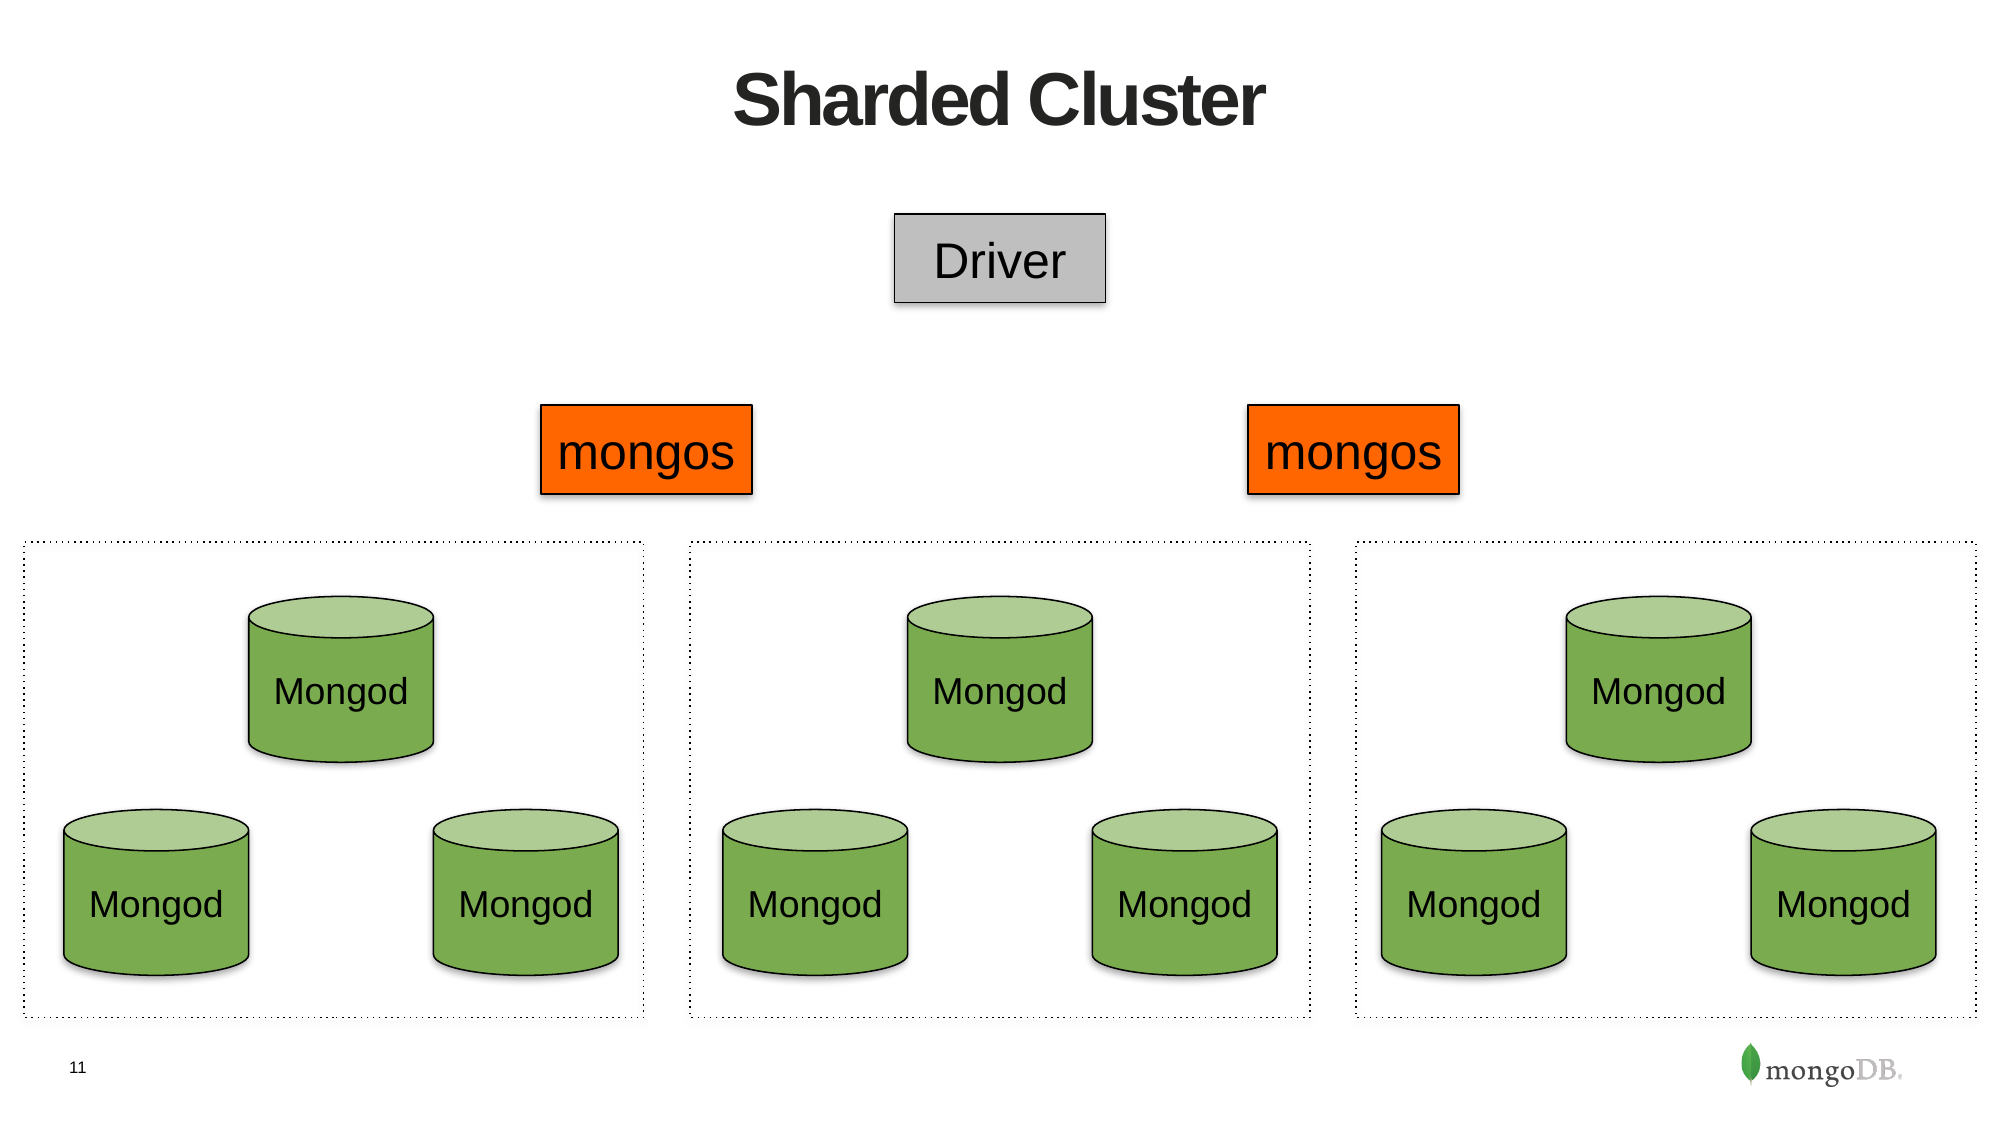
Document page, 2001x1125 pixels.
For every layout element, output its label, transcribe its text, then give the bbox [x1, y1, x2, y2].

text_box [23, 541, 1977, 1018]
title Sharded Cluster [99, 1, 1900, 190]
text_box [540, 404, 1460, 495]
text_box Driver [894, 213, 1106, 303]
